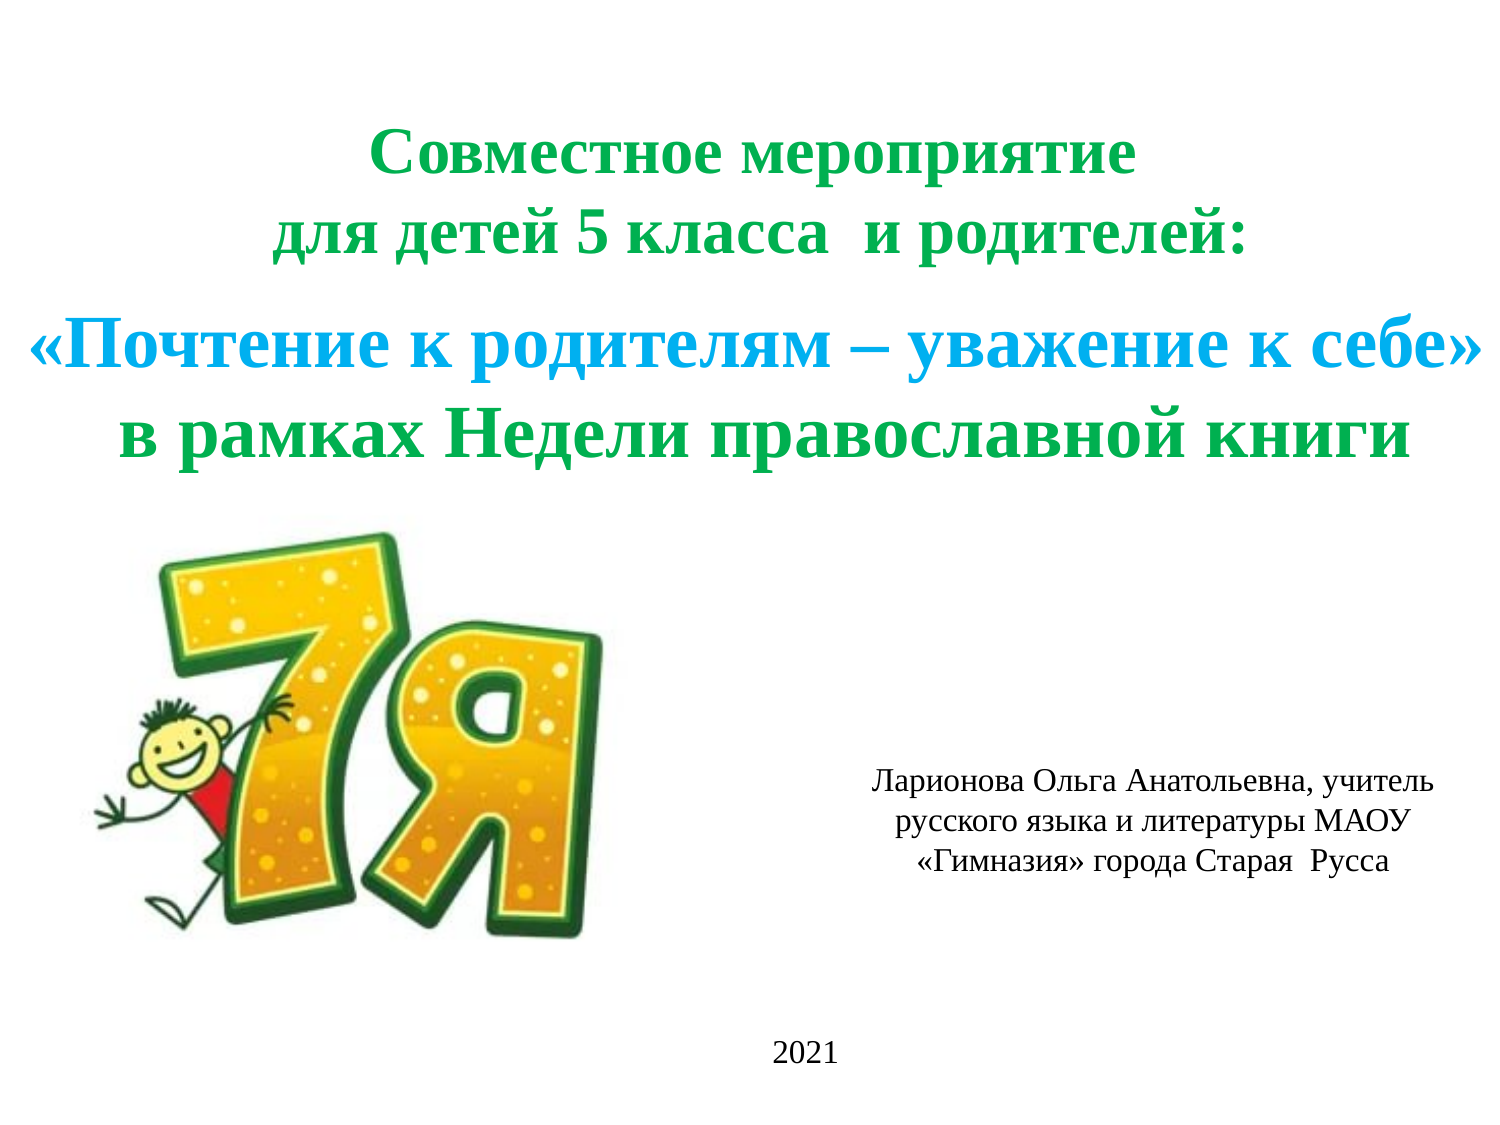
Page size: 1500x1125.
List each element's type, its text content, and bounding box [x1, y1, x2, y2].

text_box 2021 [757, 1022, 855, 1078]
title Совместное мероприятие для детей 5 класса и родителей: [123, 66, 1399, 285]
text_box «Почтение к родителям – уважение к себе» в рамках Недели православной книги [12, 285, 1500, 480]
text_box Ларионова Ольга Анатольевна, учитель русского языка и литературы МАОУ «Гимназия» города Старая Русса [852, 750, 1455, 886]
picture [64, 451, 703, 1091]
